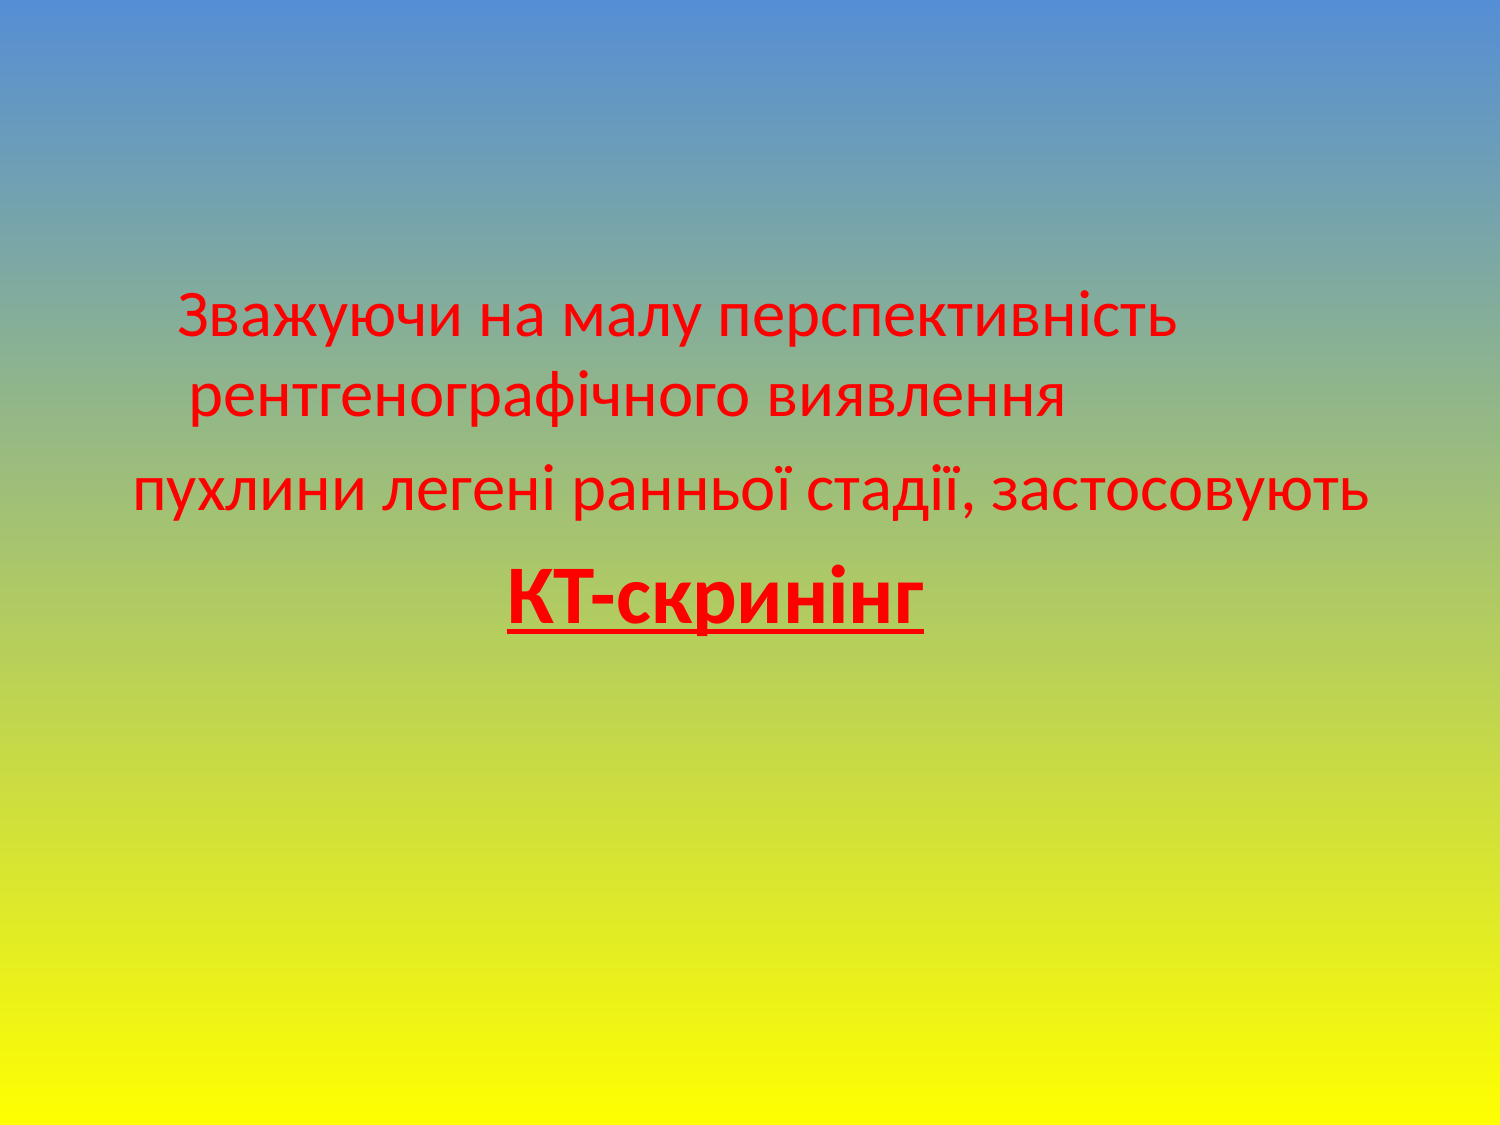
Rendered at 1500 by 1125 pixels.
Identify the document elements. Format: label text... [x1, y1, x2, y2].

list Зважуючи на малу перспективність рентгенографічного виявлення пухлини легені ранньої стадії, застосовують КТ-скринінг [117, 262, 1425, 1005]
